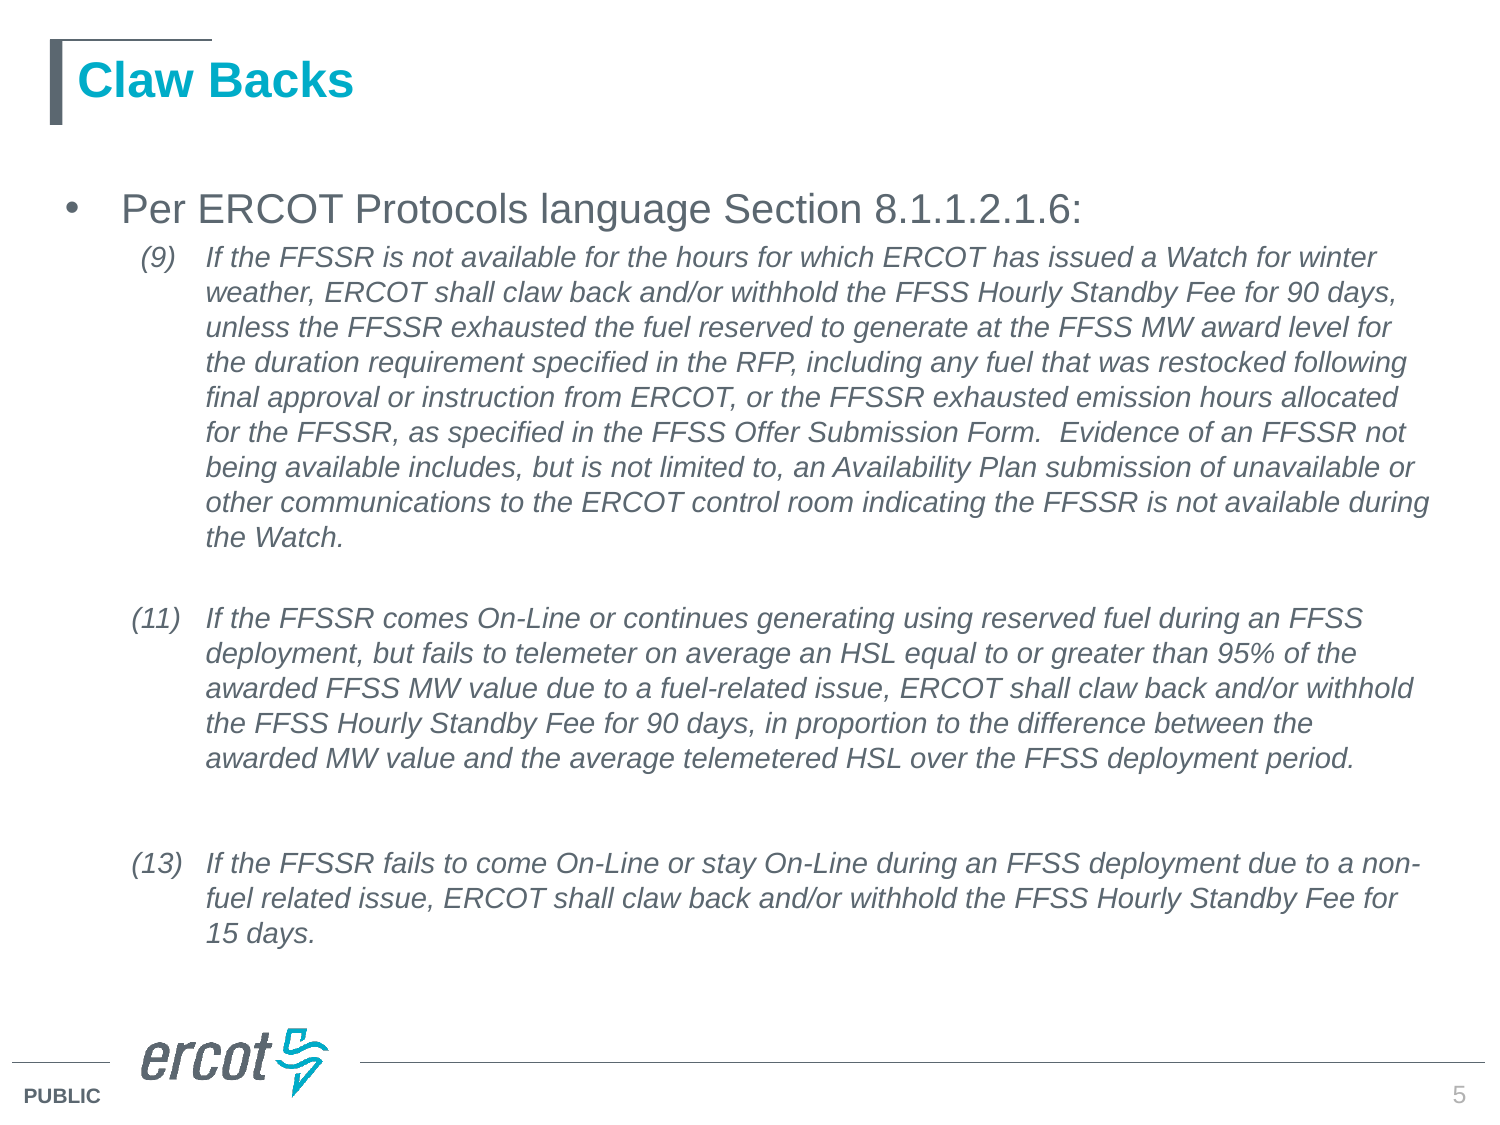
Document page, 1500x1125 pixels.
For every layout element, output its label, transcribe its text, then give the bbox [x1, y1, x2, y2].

title Claw Backs [62, 39, 1450, 174]
picture [137, 1051, 332, 1100]
slide_number 5 [1437, 1076, 1475, 1112]
list Per ERCOT Protocols language Section 8.1.1.2.1.6: (9) If the FFSSR is not available for the hours for which ERCOT has issued a Watch for winter weather, ERCOT shall claw back and/or withhold the FFSS Hourly Standby Fee for 90 days, unless the FFSSR exhausted the fuel reserved to generate at the FFSS MW award level for the duration requirement specified in the RFP, including any fuel that was restocked following final approval or instruction from ERCOT, or the FFSSR exhausted emission hours allocated for the FFSSR, as specified in the FFSS Offer Submission Form. Evidence of an FFSSR not being available includes, but is not limited to, an Availability Plan submission of unavailable or other communications to the ERCOT control room indicating the FFSSR is not available during the Watch. If the FFSSR comes On-Line or continues generating using reserved fuel during an FFSS deployment, but fails to telemeter on average an HSL equal to or greater than 95% of the awarded FFSS MW value due to a fuel-related issue, ERCOT shall claw back and/or withhold the FFSS Hourly Standby Fee for 90 days, in proportion to the difference between the awarded MW value and the average telemetered HSL over the FFSS deployment period. (13) If the FFSSR fails to come On-Line or stay On-Line during an FFSS deployment due to a non-fuel related issue, ERCOT shall claw back and/or withhold the FFSS Hourly Standby Fee for 15 days. [50, 174, 1450, 1051]
